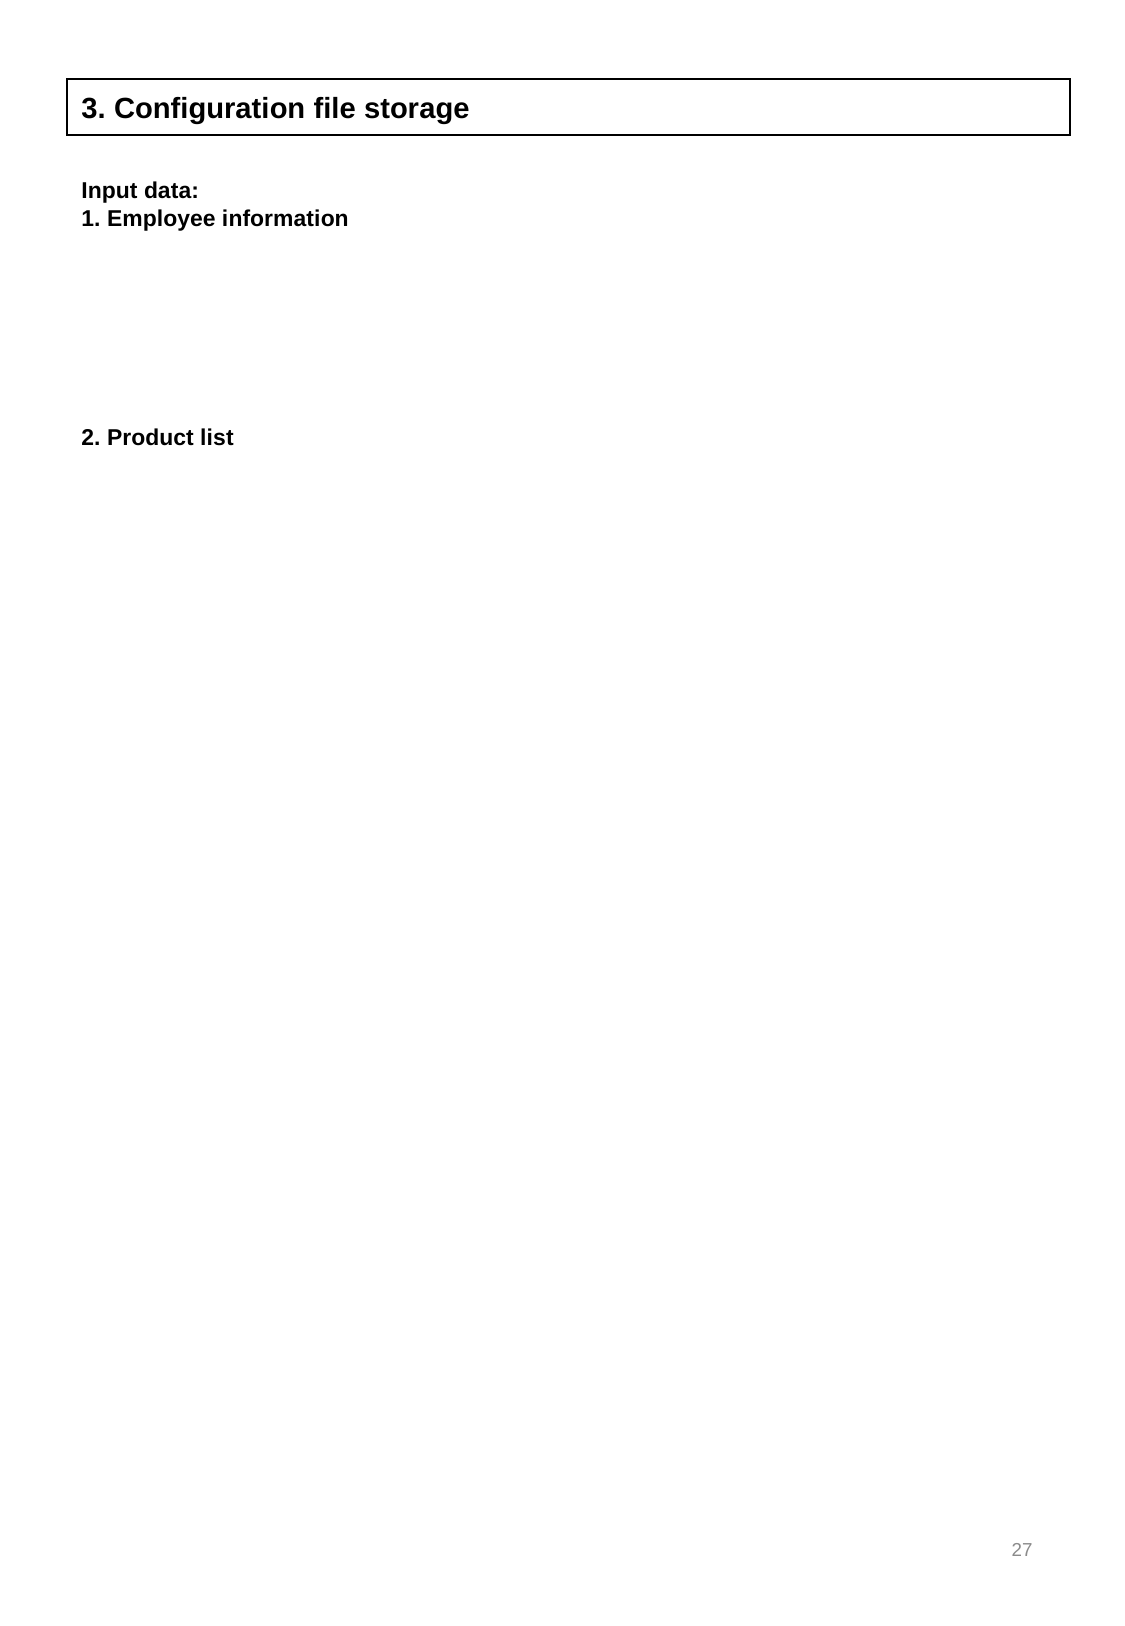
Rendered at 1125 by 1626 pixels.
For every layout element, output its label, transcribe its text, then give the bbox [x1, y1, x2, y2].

text_box Input data: 1. Employee information 2. Product list [66, 168, 1071, 650]
slide_number 27 [794, 1506, 1048, 1593]
text_box 3. Configuration file storage [66, 78, 1071, 136]
